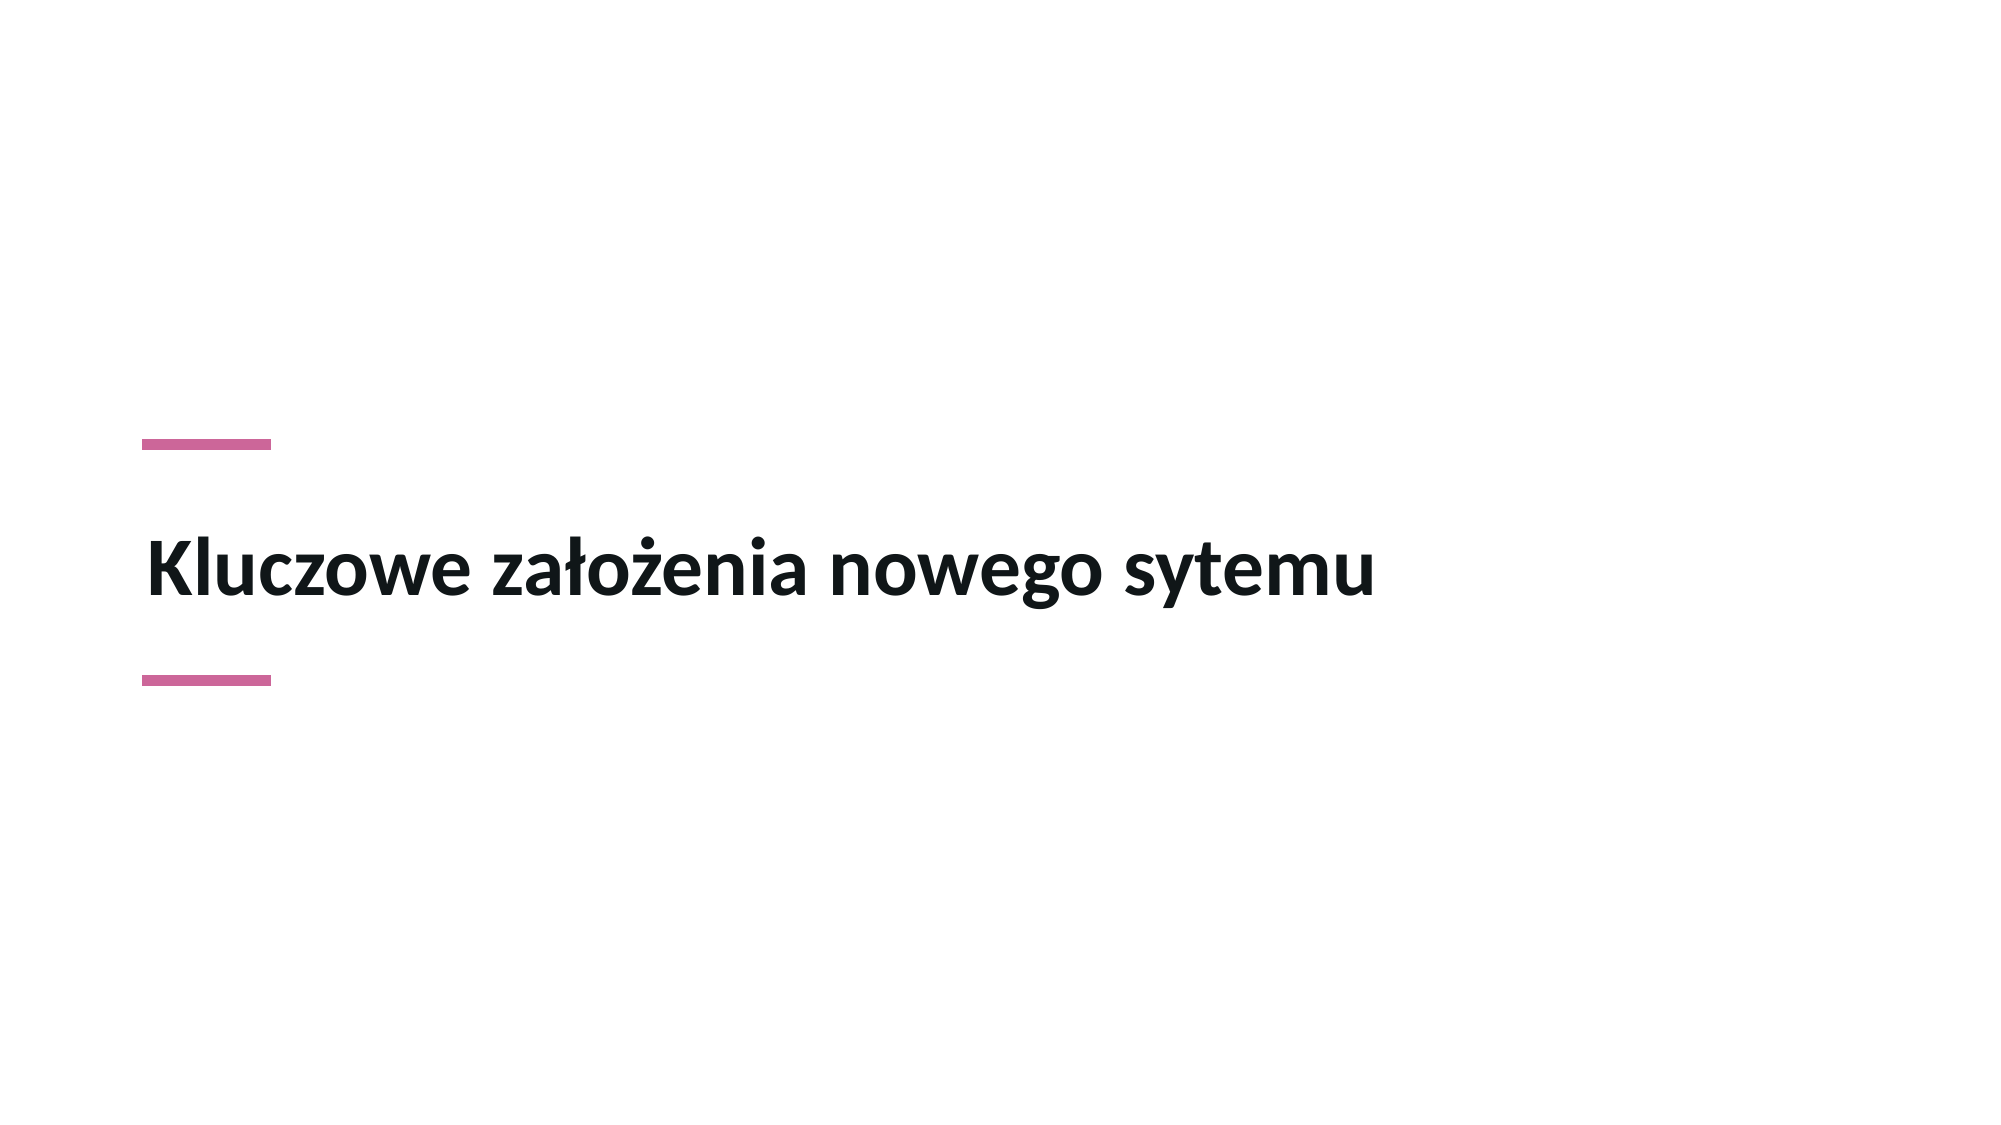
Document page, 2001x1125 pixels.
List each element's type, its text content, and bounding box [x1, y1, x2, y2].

title Kluczowe założenia nowego sytemu [147, 444, 1743, 681]
